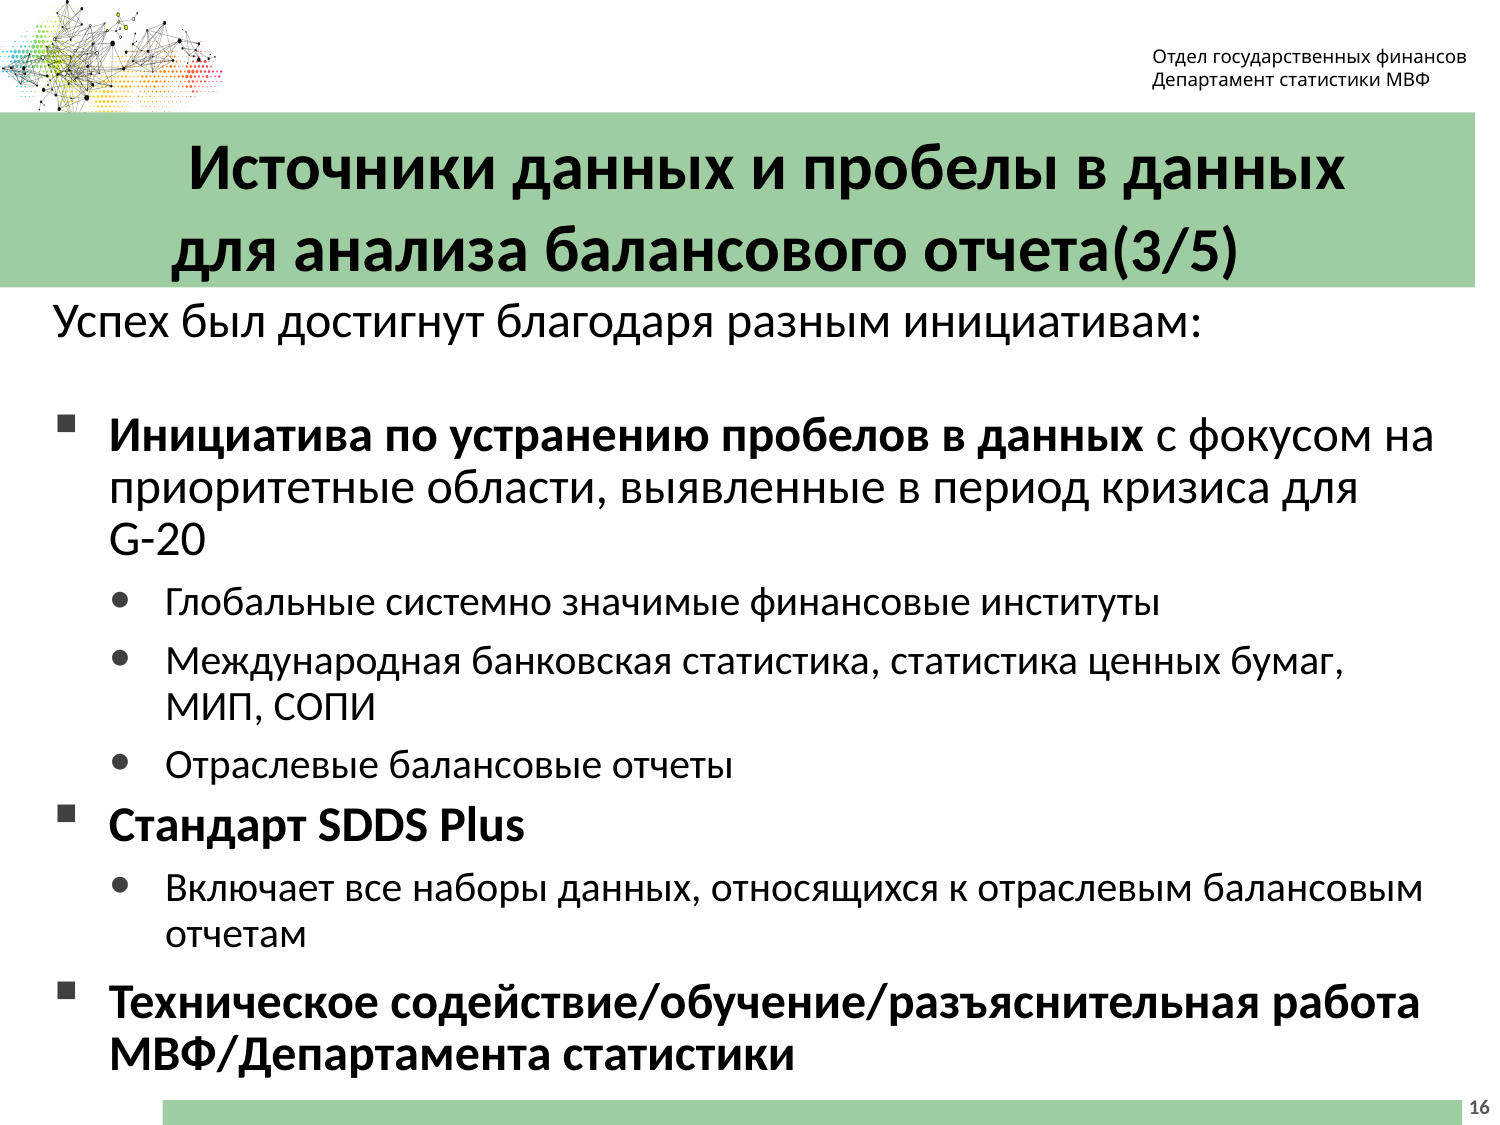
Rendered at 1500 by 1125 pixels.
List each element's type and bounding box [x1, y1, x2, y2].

title [0, 112, 1475, 288]
text_box [1137, 37, 1500, 98]
picture [0, 0, 225, 112]
slide_number [1441, 1074, 1500, 1125]
list [37, 287, 1463, 1088]
